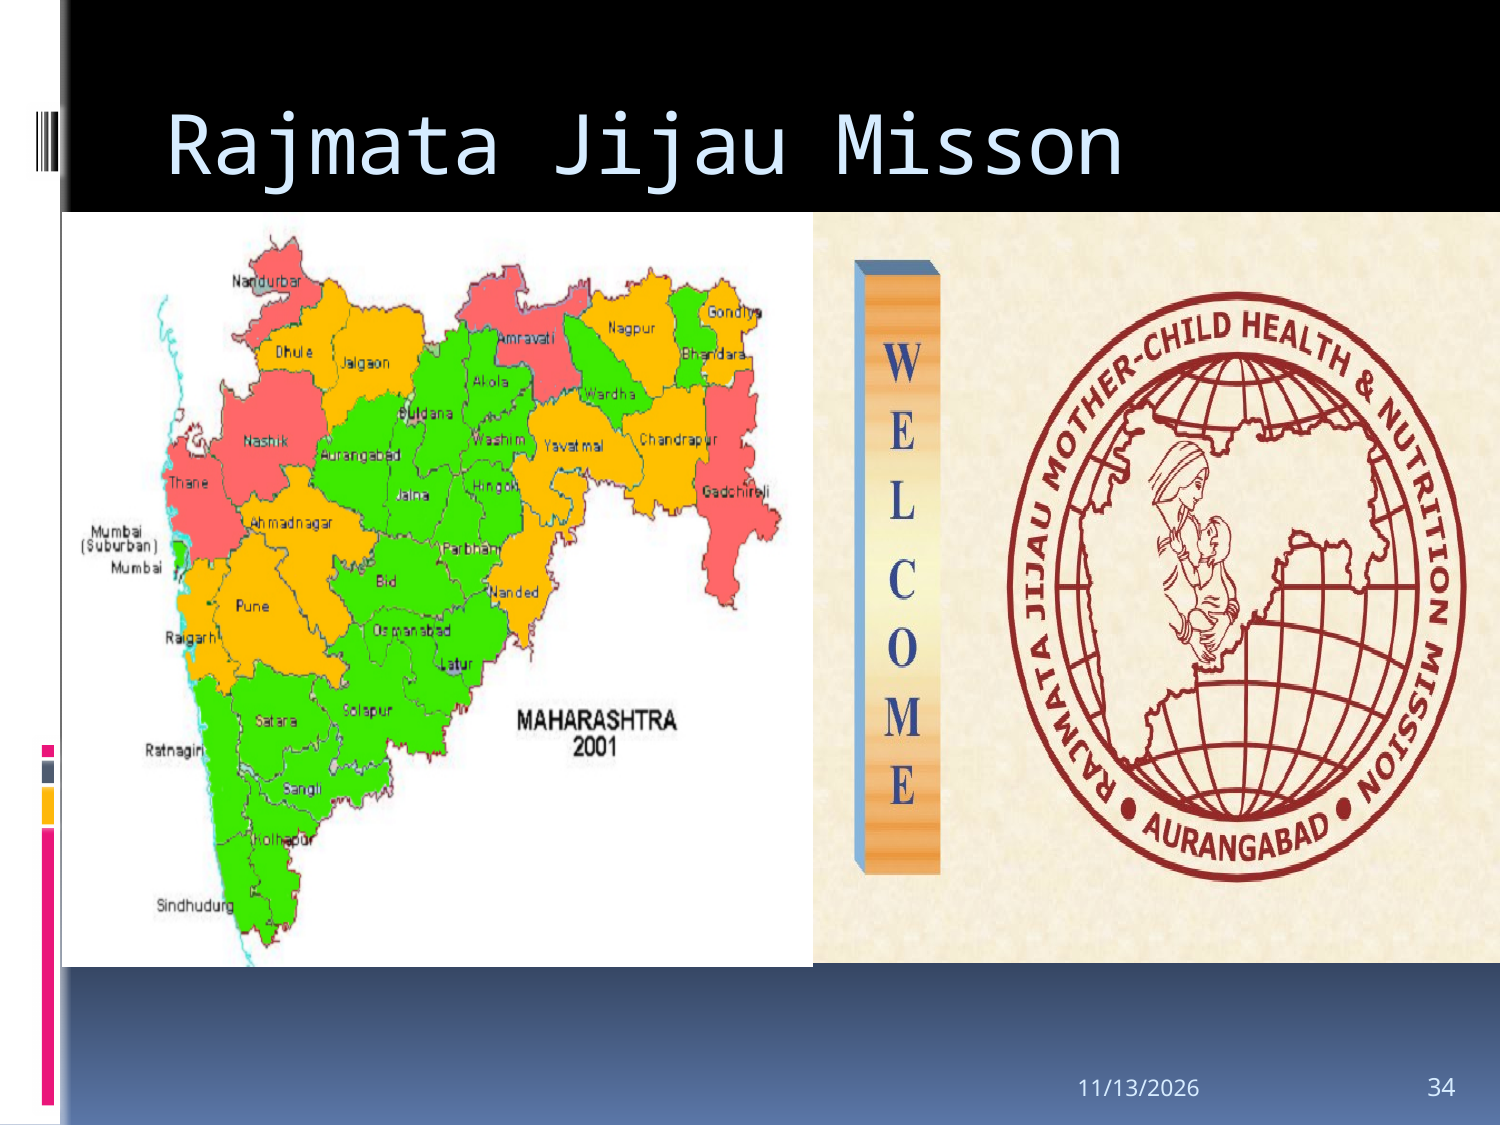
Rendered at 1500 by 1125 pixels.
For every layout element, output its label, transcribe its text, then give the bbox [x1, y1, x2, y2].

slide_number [1062, 1052, 1412, 1113]
title Rajmata Jijau Misson [150, 83, 1425, 204]
picture [61, 212, 813, 968]
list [821, 211, 1500, 963]
slide_number 34 [1412, 1052, 1488, 1113]
